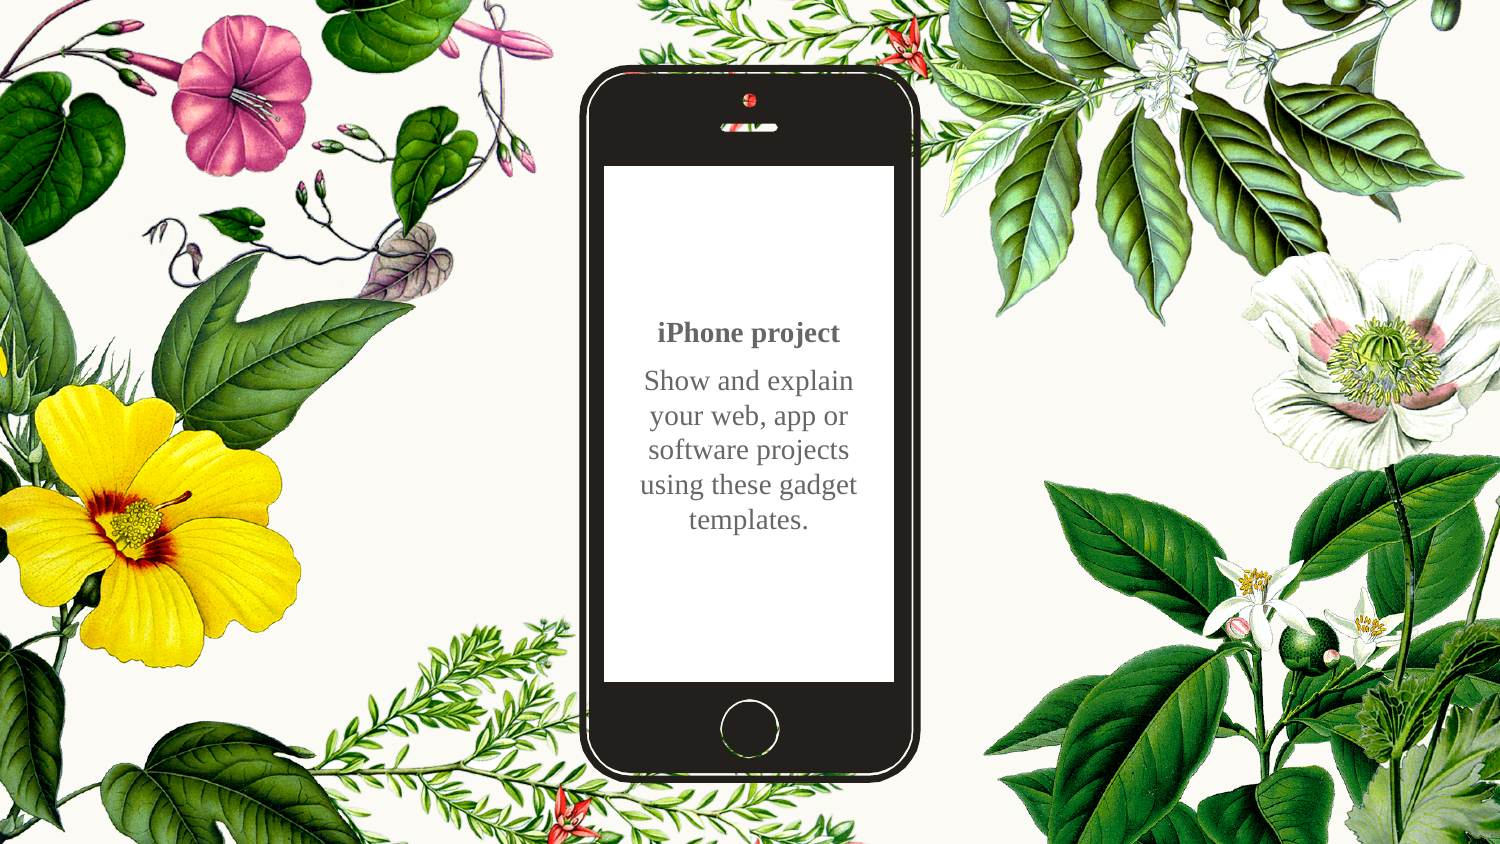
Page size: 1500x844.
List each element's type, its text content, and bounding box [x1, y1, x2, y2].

picture [775, 718, 779, 742]
text_box [579, 64, 921, 783]
picture [606, 766, 876, 775]
picture [743, 94, 756, 107]
picture [759, 702, 774, 713]
picture [895, 81, 902, 88]
picture [592, 750, 598, 758]
picture [759, 746, 773, 756]
picture [0, 0, 876, 844]
text_box iPhone project Show and explain your web, app or software projects using these gadget templates. [603, 165, 895, 684]
picture [619, 0, 921, 109]
picture [922, 0, 1500, 844]
picture [721, 124, 777, 131]
